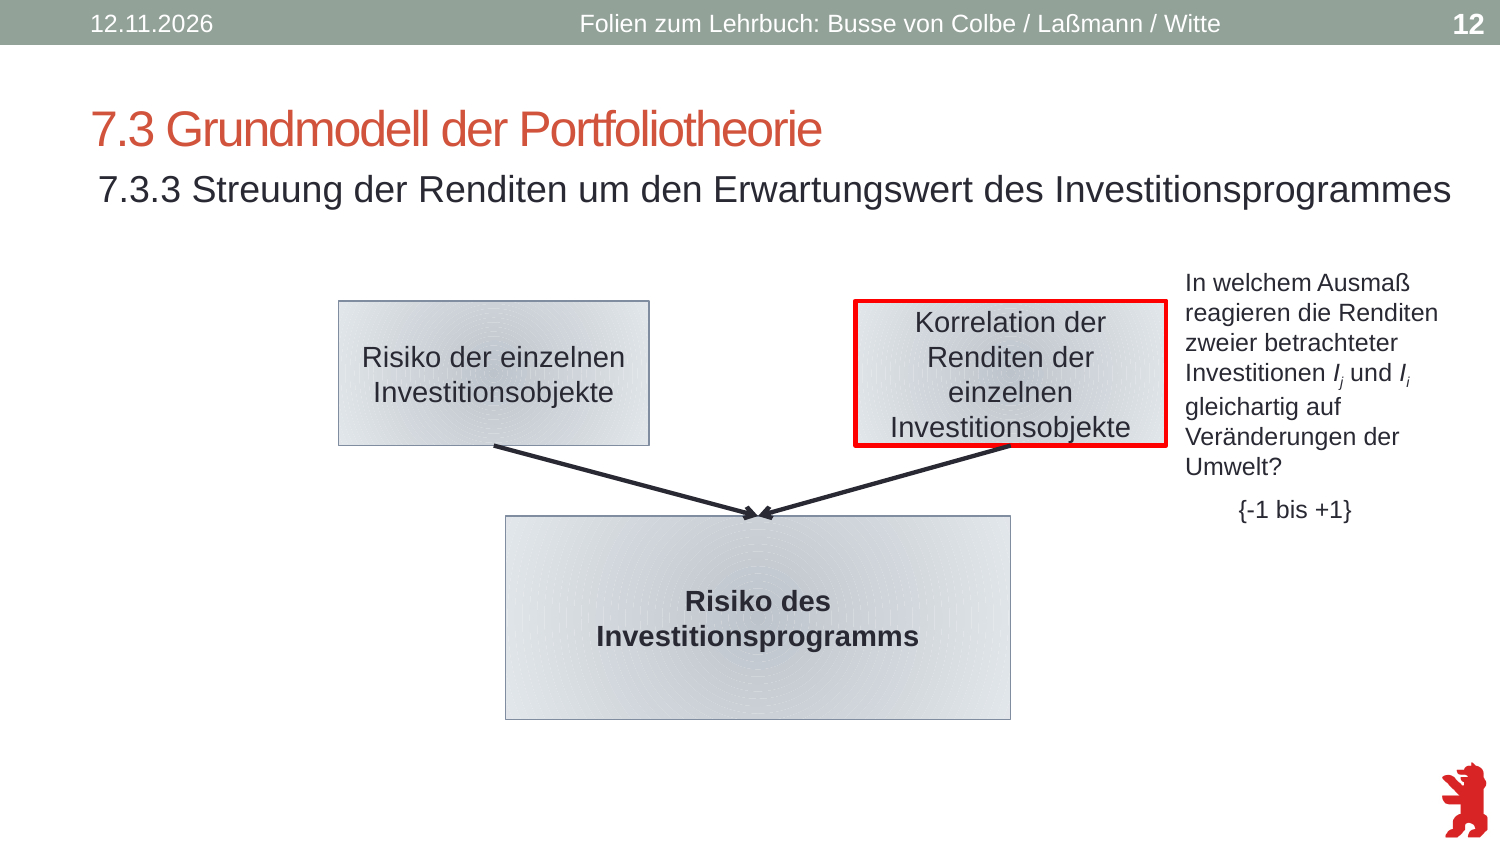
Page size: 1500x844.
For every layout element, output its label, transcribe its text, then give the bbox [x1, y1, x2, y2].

text_box In welchem Ausmaß reagieren die Renditen zweier betrachteter Investitionen Ij und Ii gleichartig auf Veränderungen der Umwelt? [1170, 259, 1480, 488]
text_box Korrelation der Renditen der einzelnen Investitionsobjekte [855, 300, 1167, 446]
picture [1434, 760, 1500, 844]
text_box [493, 445, 756, 517]
text_box 7.3.3 Streuung der Renditen um den Erwartungswert des Investitionsprogrammes [83, 157, 1468, 217]
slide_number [75, 2, 550, 43]
text_box {-1 bis +1} [1223, 485, 1367, 531]
text_box Risiko der einzelnen Investitionsobjekte [338, 300, 650, 446]
slide_number 12 [1325, 2, 1500, 43]
text_box Risiko des Investitionsprogramms [505, 524, 1011, 720]
title 7.3 Grundmodell der Portfoliotheorie [75, 65, 1425, 188]
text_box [757, 445, 1011, 517]
footer Folien zum Lehrbuch: Busse von Colbe / Laßmann / Witte [562, 2, 1238, 43]
